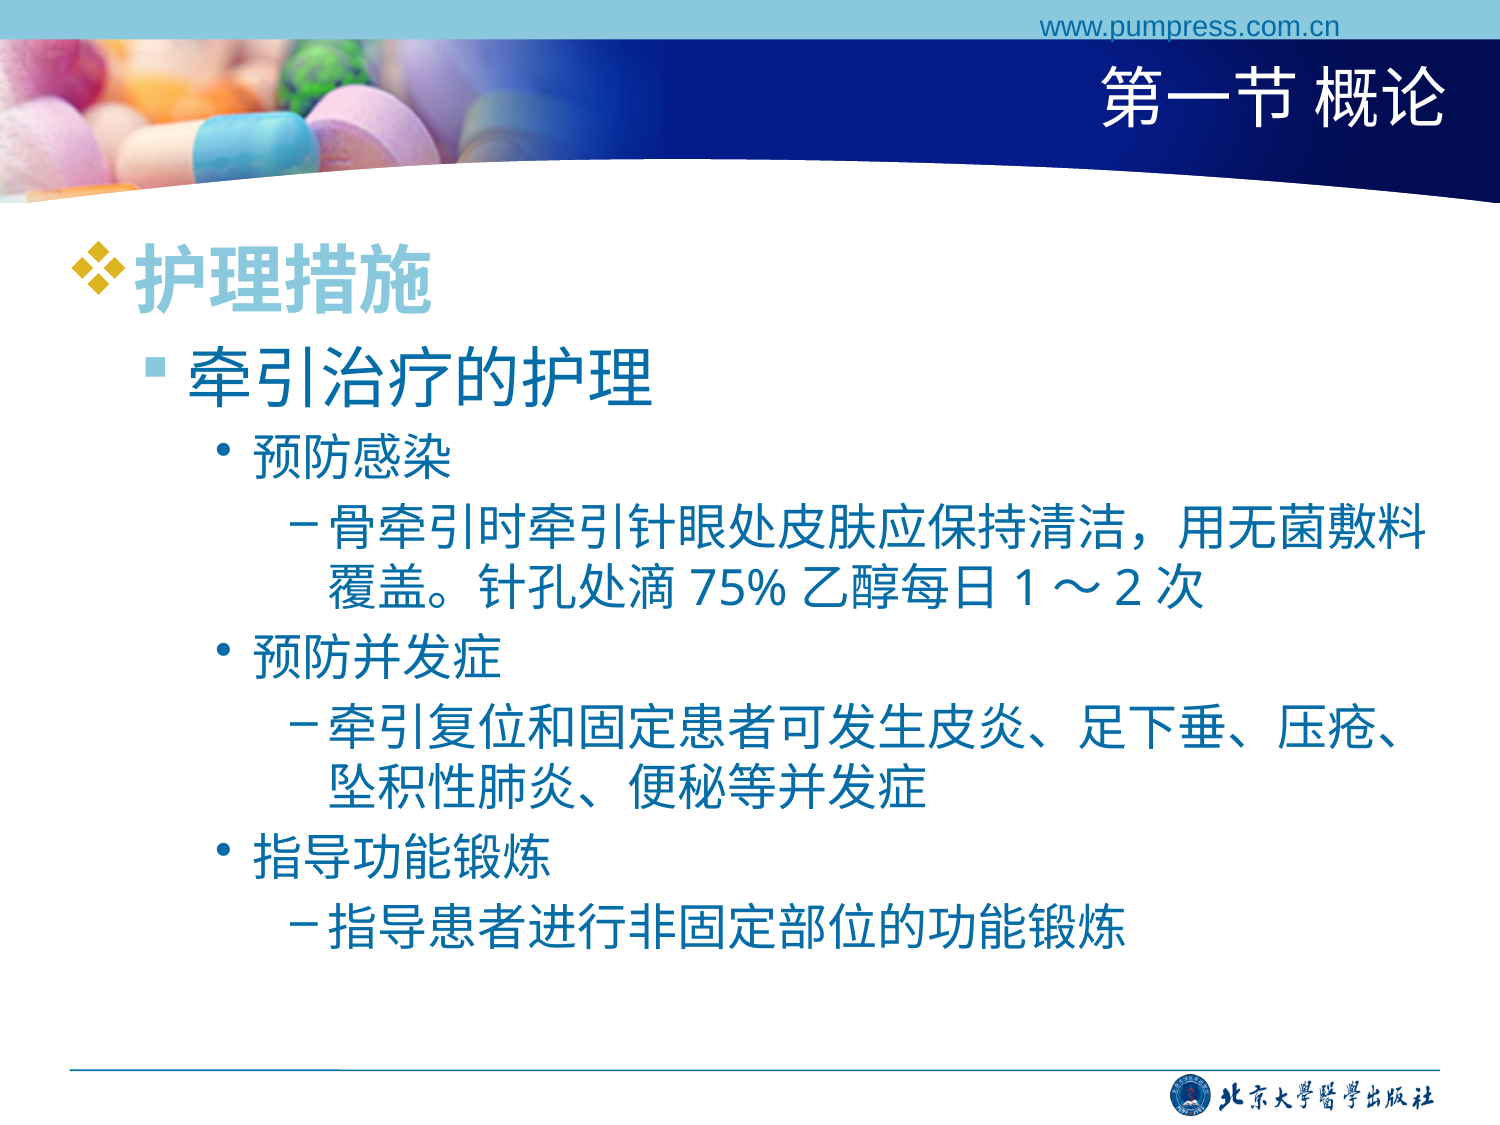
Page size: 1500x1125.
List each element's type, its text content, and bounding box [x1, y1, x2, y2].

picture [1170, 1074, 1436, 1118]
list 护理措施 牵引治疗的护理 预防感染 骨牵引时牵引针眼处皮肤应保持清洁，用无菌敷料覆盖。针孔处滴75%乙醇每日1～2次 预防并发症 牵引复位和固定患者可发生皮炎、足下垂、压疮、坠积性肺炎、便秘等并发症 指导功能锻炼 指导患者进行非固定部位的功能锻炼 [49, 224, 1463, 1026]
title 第一节 概论 [137, 49, 1463, 143]
slide_number www.pumpress.com.cn [1025, 0, 1463, 38]
picture [0, 40, 1500, 203]
